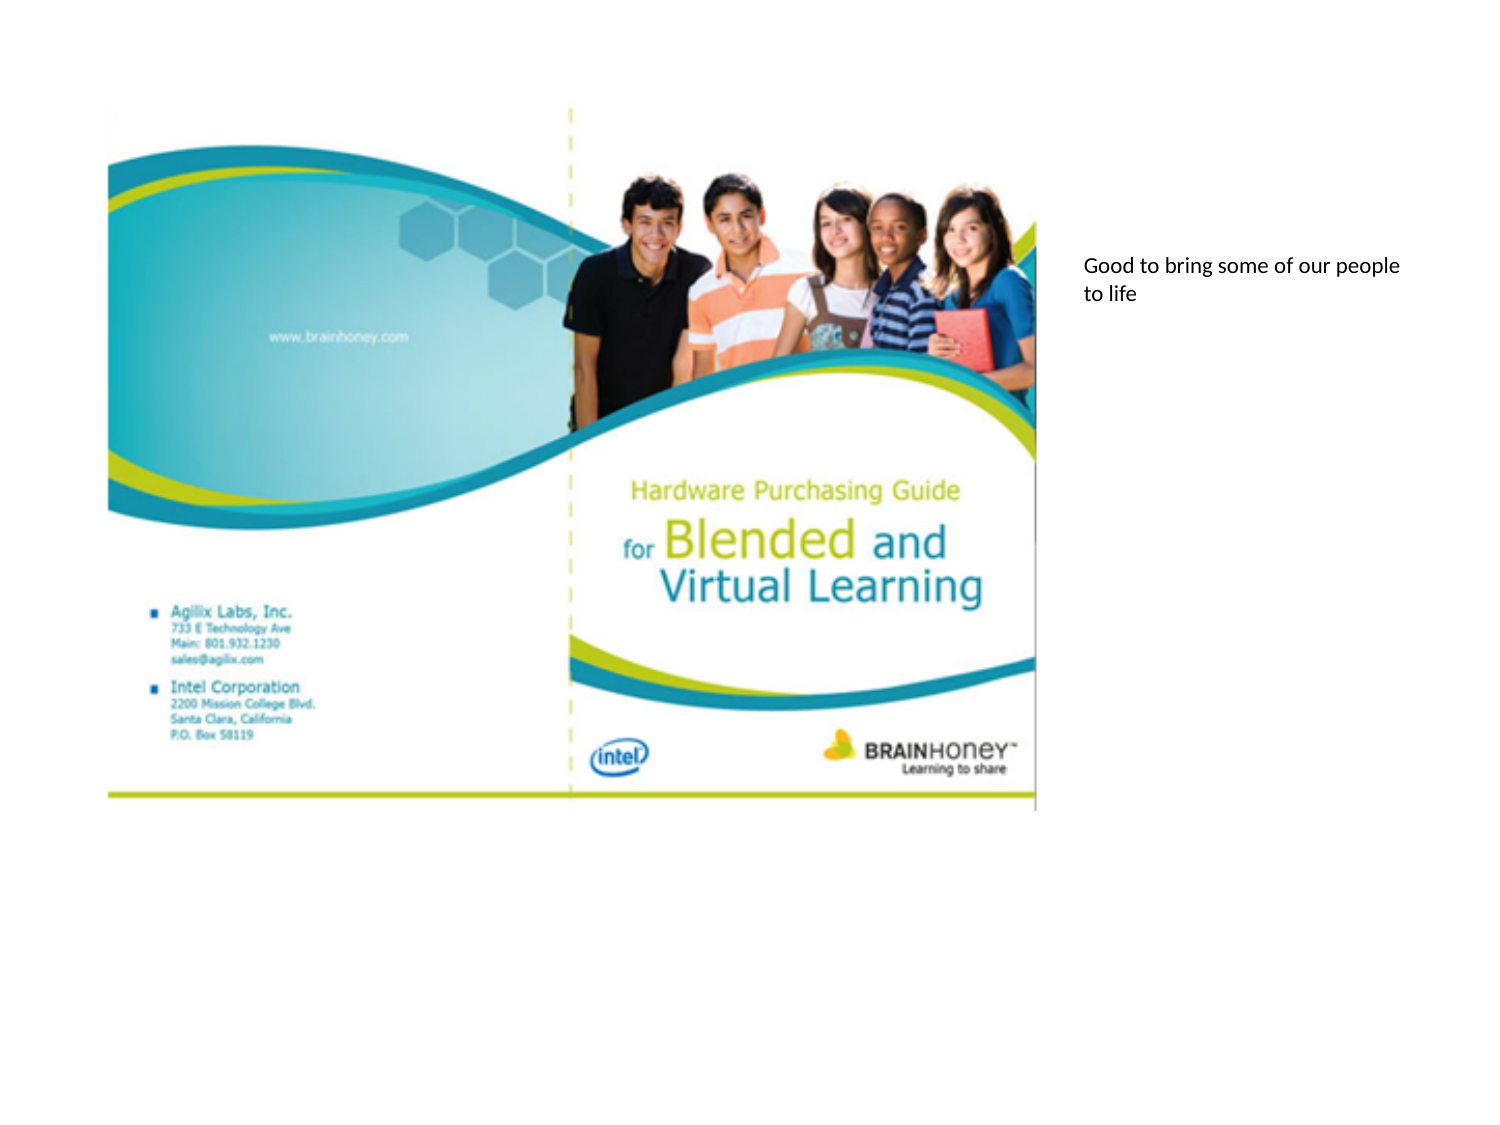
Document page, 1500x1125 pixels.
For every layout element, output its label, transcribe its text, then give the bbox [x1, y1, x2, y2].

picture [100, 89, 1041, 811]
text_box Good to bring some of our people to life [1068, 243, 1424, 314]
